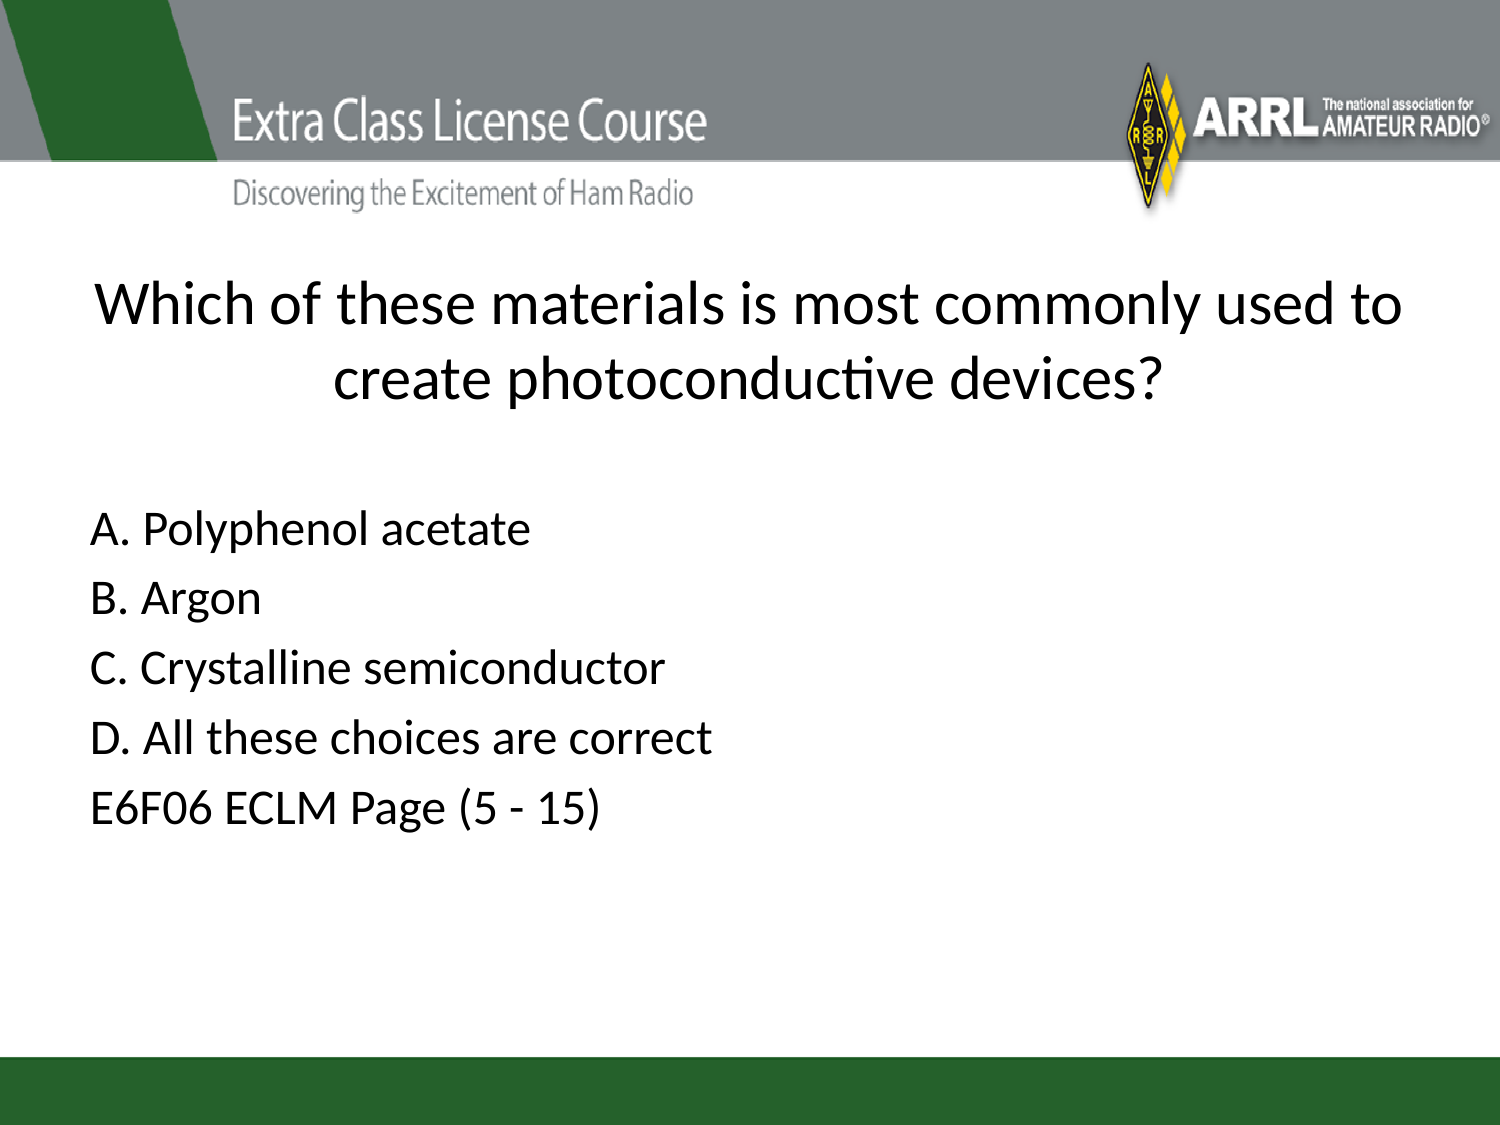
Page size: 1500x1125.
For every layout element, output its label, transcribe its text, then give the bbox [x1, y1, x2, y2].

title Which of these materials is most commonly used to create photoconductive devices? [75, 254, 1425, 435]
list A. Polyphenol acetate B. Argon C. Crystalline semiconductor D. All these choices are correct E6F06 ECLM Page (5 - 15) [75, 487, 1425, 1005]
picture [0, 0, 1500, 1125]
